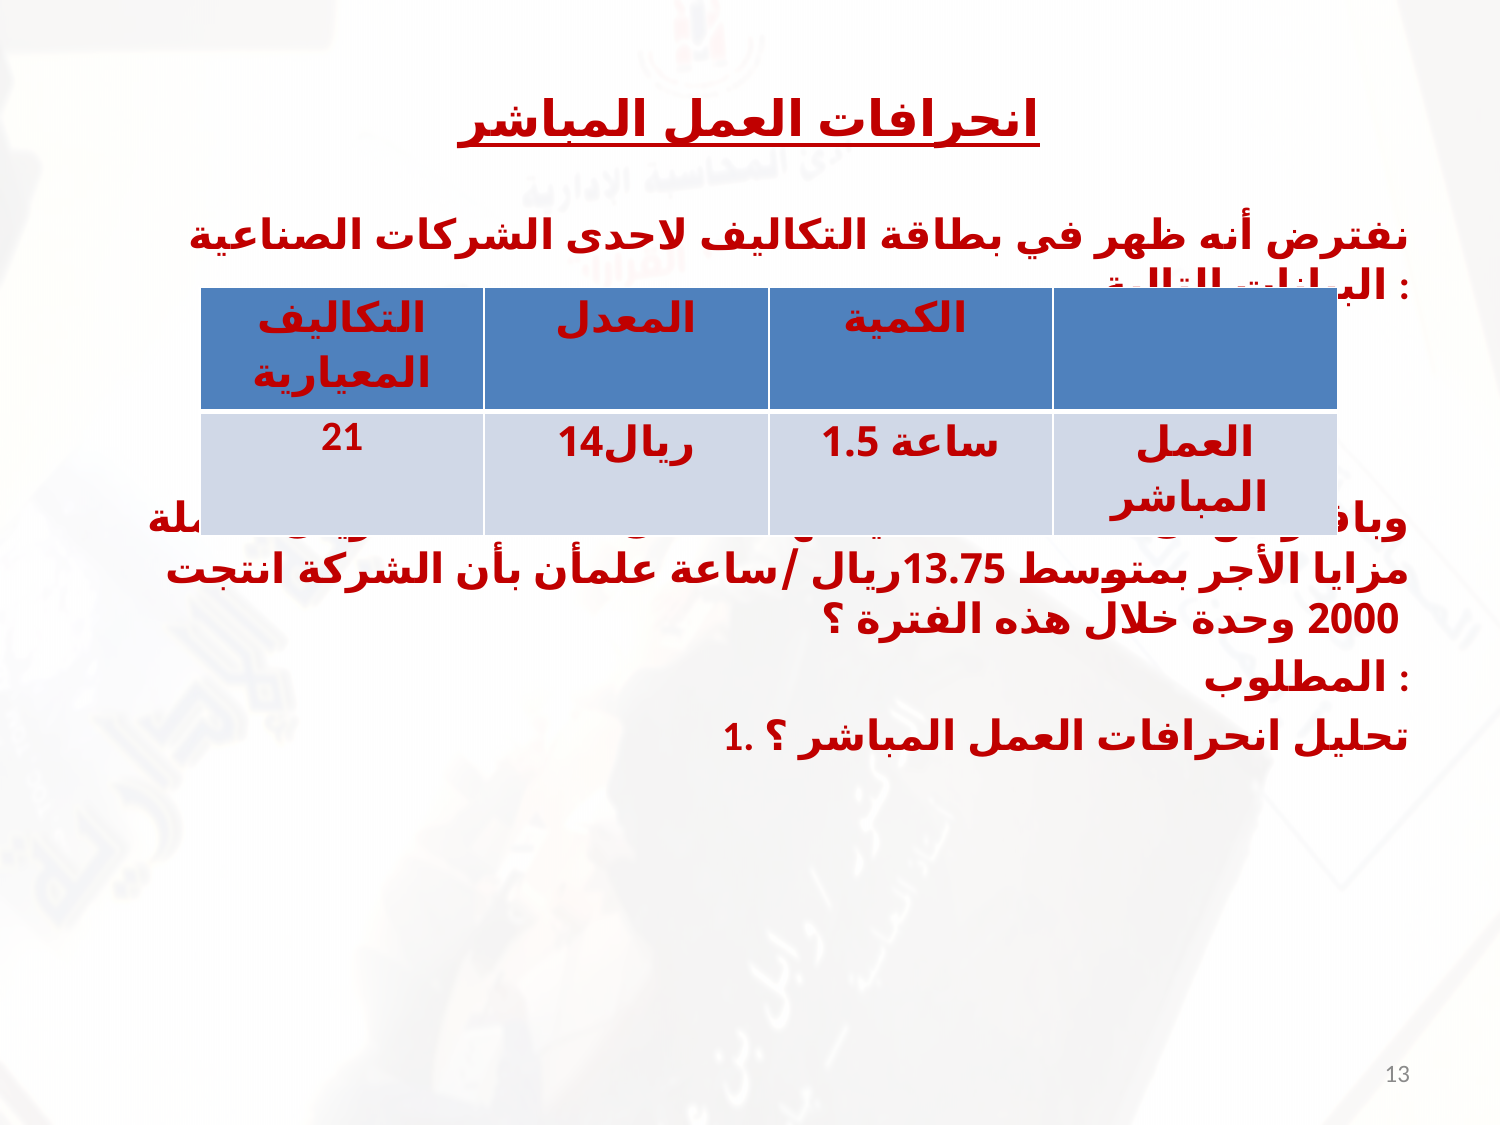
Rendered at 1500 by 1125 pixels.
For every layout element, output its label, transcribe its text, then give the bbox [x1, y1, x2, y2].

table_header الكمية [770, 288, 1052, 409]
table_header المعدل [485, 288, 768, 409]
table_cell العمل المباشر [1054, 414, 1337, 535]
table_header [1054, 288, 1337, 409]
table_cell 21 [201, 414, 483, 535]
list نفترض أنه ظهر في بطاقة التكاليف لاحدى الشركات الصناعية البيانات التالية : وبافتراض أن التكلفة الفعلية لهذا العمل كانت 45375 ريال شاملة مزايا الأجر بمتوسط 13.75ريال /ساعة علمأن بأن الشركة انتجت 2000 وحدة خلال هذه الفترة ؟ المطلوب : 1. تحليل انحرافات العمل المباشر ؟ [75, 200, 1425, 1005]
table_cell ساعة 1.5 [770, 414, 1052, 535]
title انحرافات العمل المباشر [75, 45, 1425, 188]
table_header التكاليف المعيارية [201, 288, 483, 409]
slide_number 13 [1074, 1042, 1425, 1103]
table_cell ريال14 [485, 414, 768, 535]
